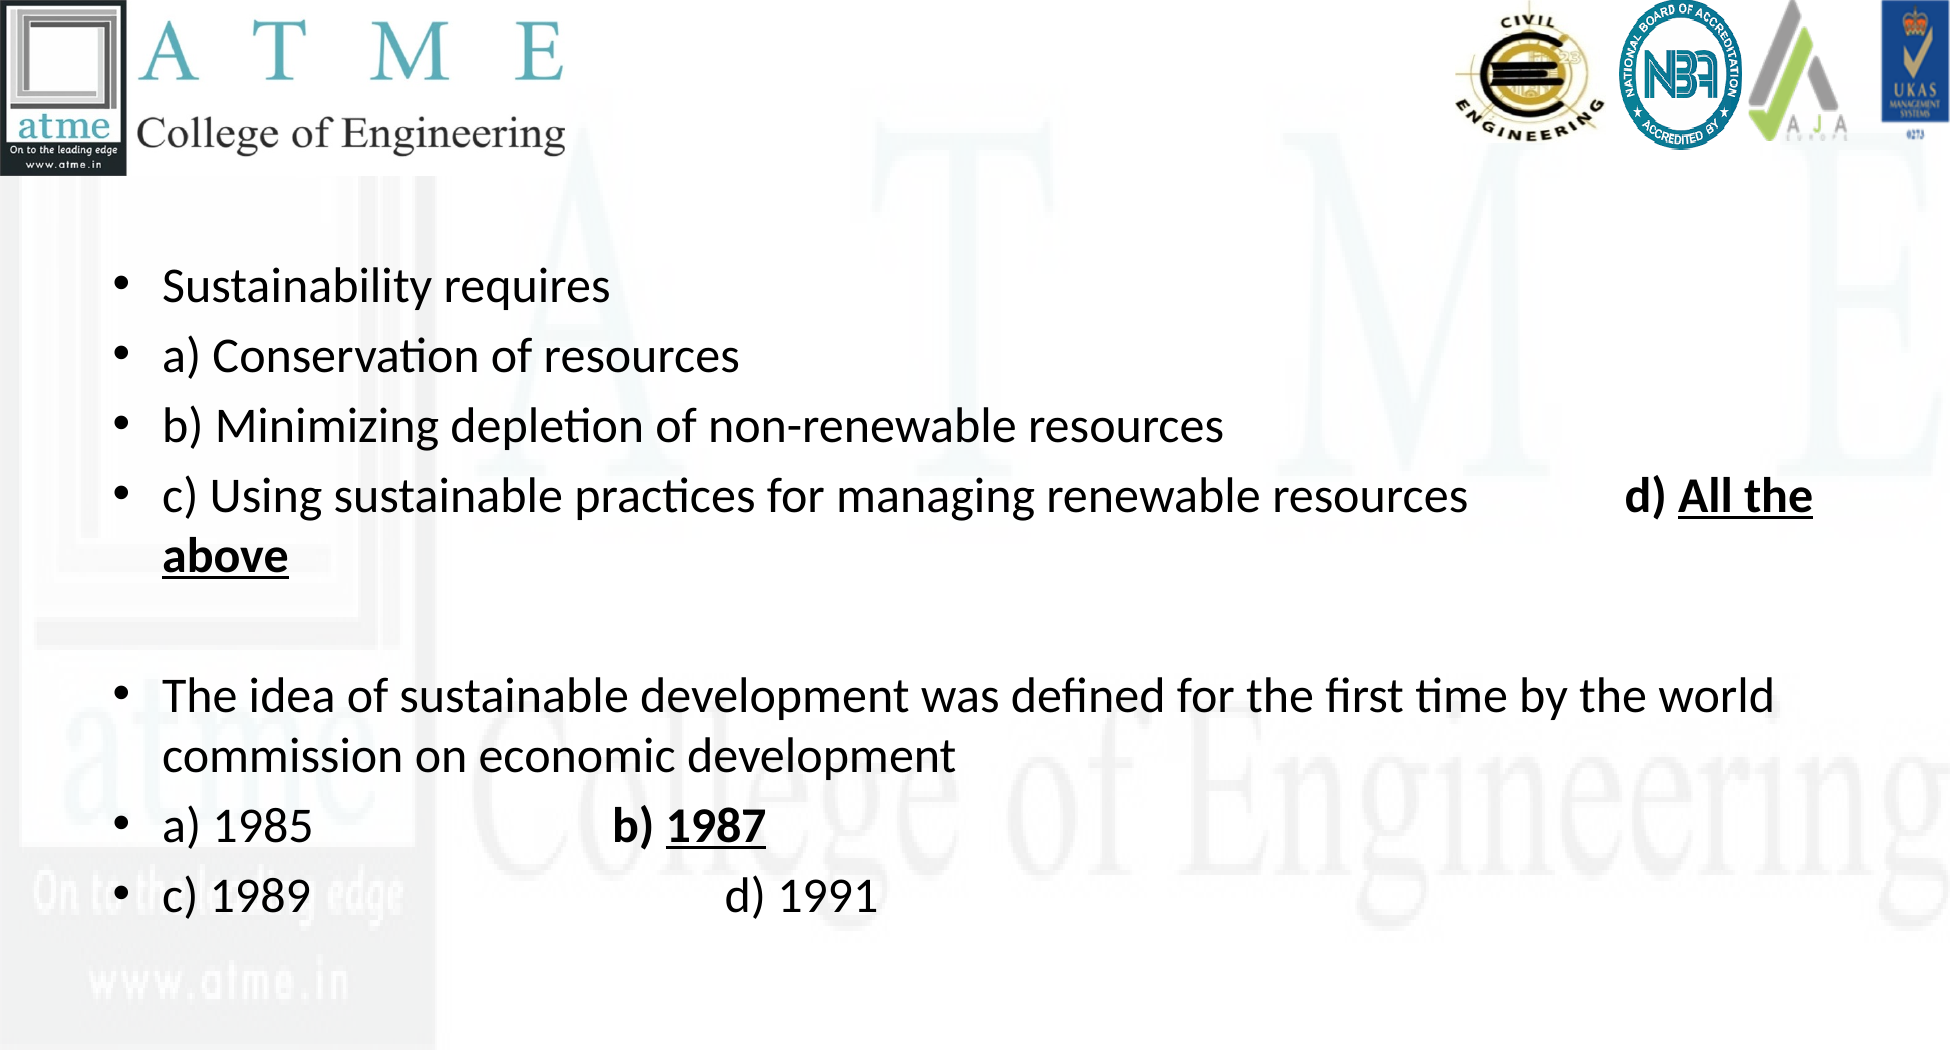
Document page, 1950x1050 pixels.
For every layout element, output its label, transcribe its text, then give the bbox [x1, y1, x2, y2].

picture [1728, 89, 1736, 95]
picture [1697, 0, 1742, 54]
picture [1683, 133, 1697, 137]
picture [1684, 94, 1742, 151]
picture [1748, 0, 1950, 142]
picture [1725, 98, 1730, 109]
picture [1716, 113, 1721, 129]
picture [1666, 139, 1680, 144]
picture [1619, 0, 1727, 151]
picture [1697, 9, 1702, 17]
list Sustainability requires a) Conservation of resources b) Minimizing depletion of non-renewable resources c) Using sustainable practices for managing renewable resources d) All the above The idea of sustainable development was defined for the first time by the world commission on economic development a) 1985 b) 1987 c) 1989 d) 1991 [97, 245, 1853, 938]
picture [1455, 0, 1606, 144]
picture [0, 0, 566, 177]
